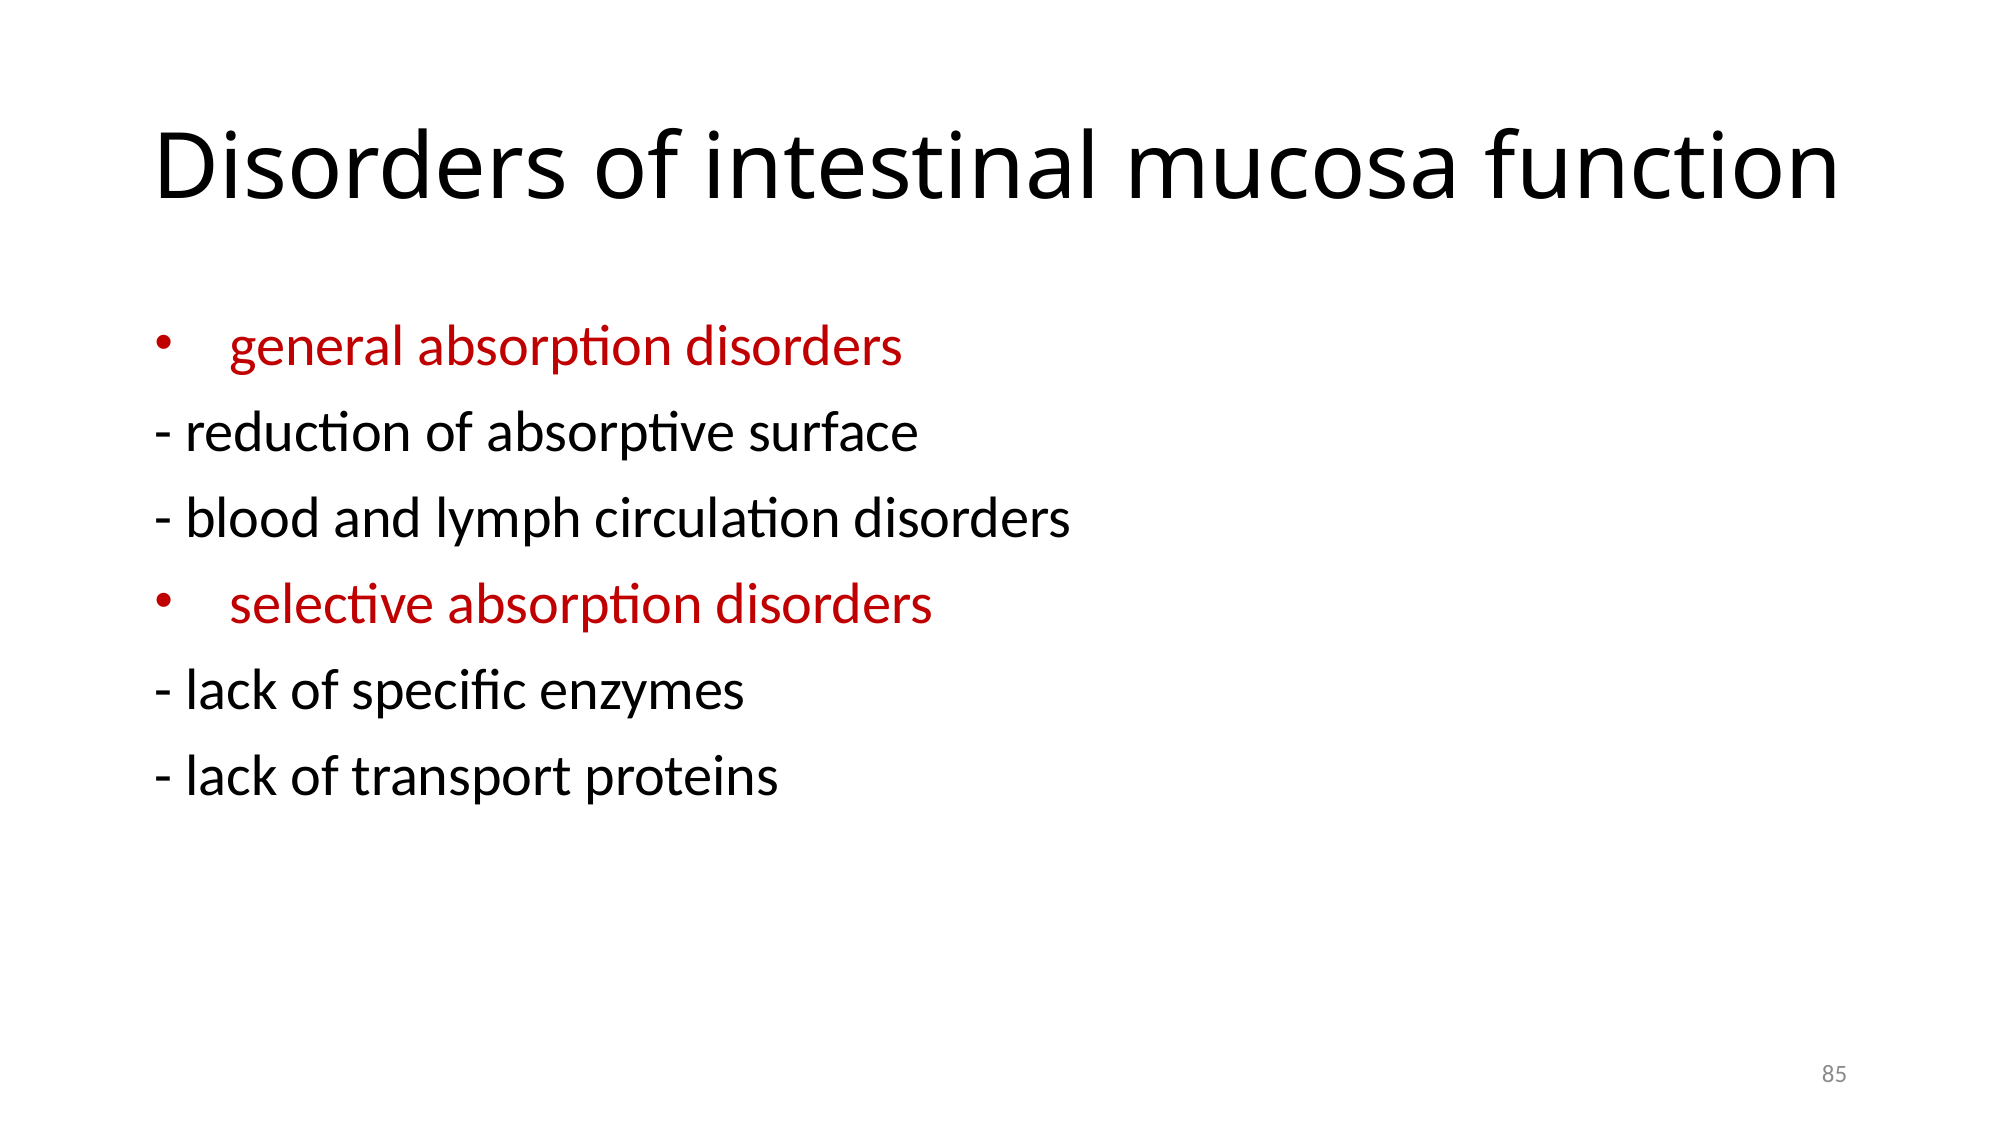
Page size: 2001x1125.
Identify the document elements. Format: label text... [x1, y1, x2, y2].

title Disorders of intestinal mucosa function [137, 59, 1863, 278]
list general absorption disorders - reduction of absorptive surface - blood and lymph circulation disorders selective absorption disorders - lack of specific enzymes - lack of transport proteins [137, 299, 1863, 1014]
slide_number 85 [1412, 1042, 1863, 1103]
